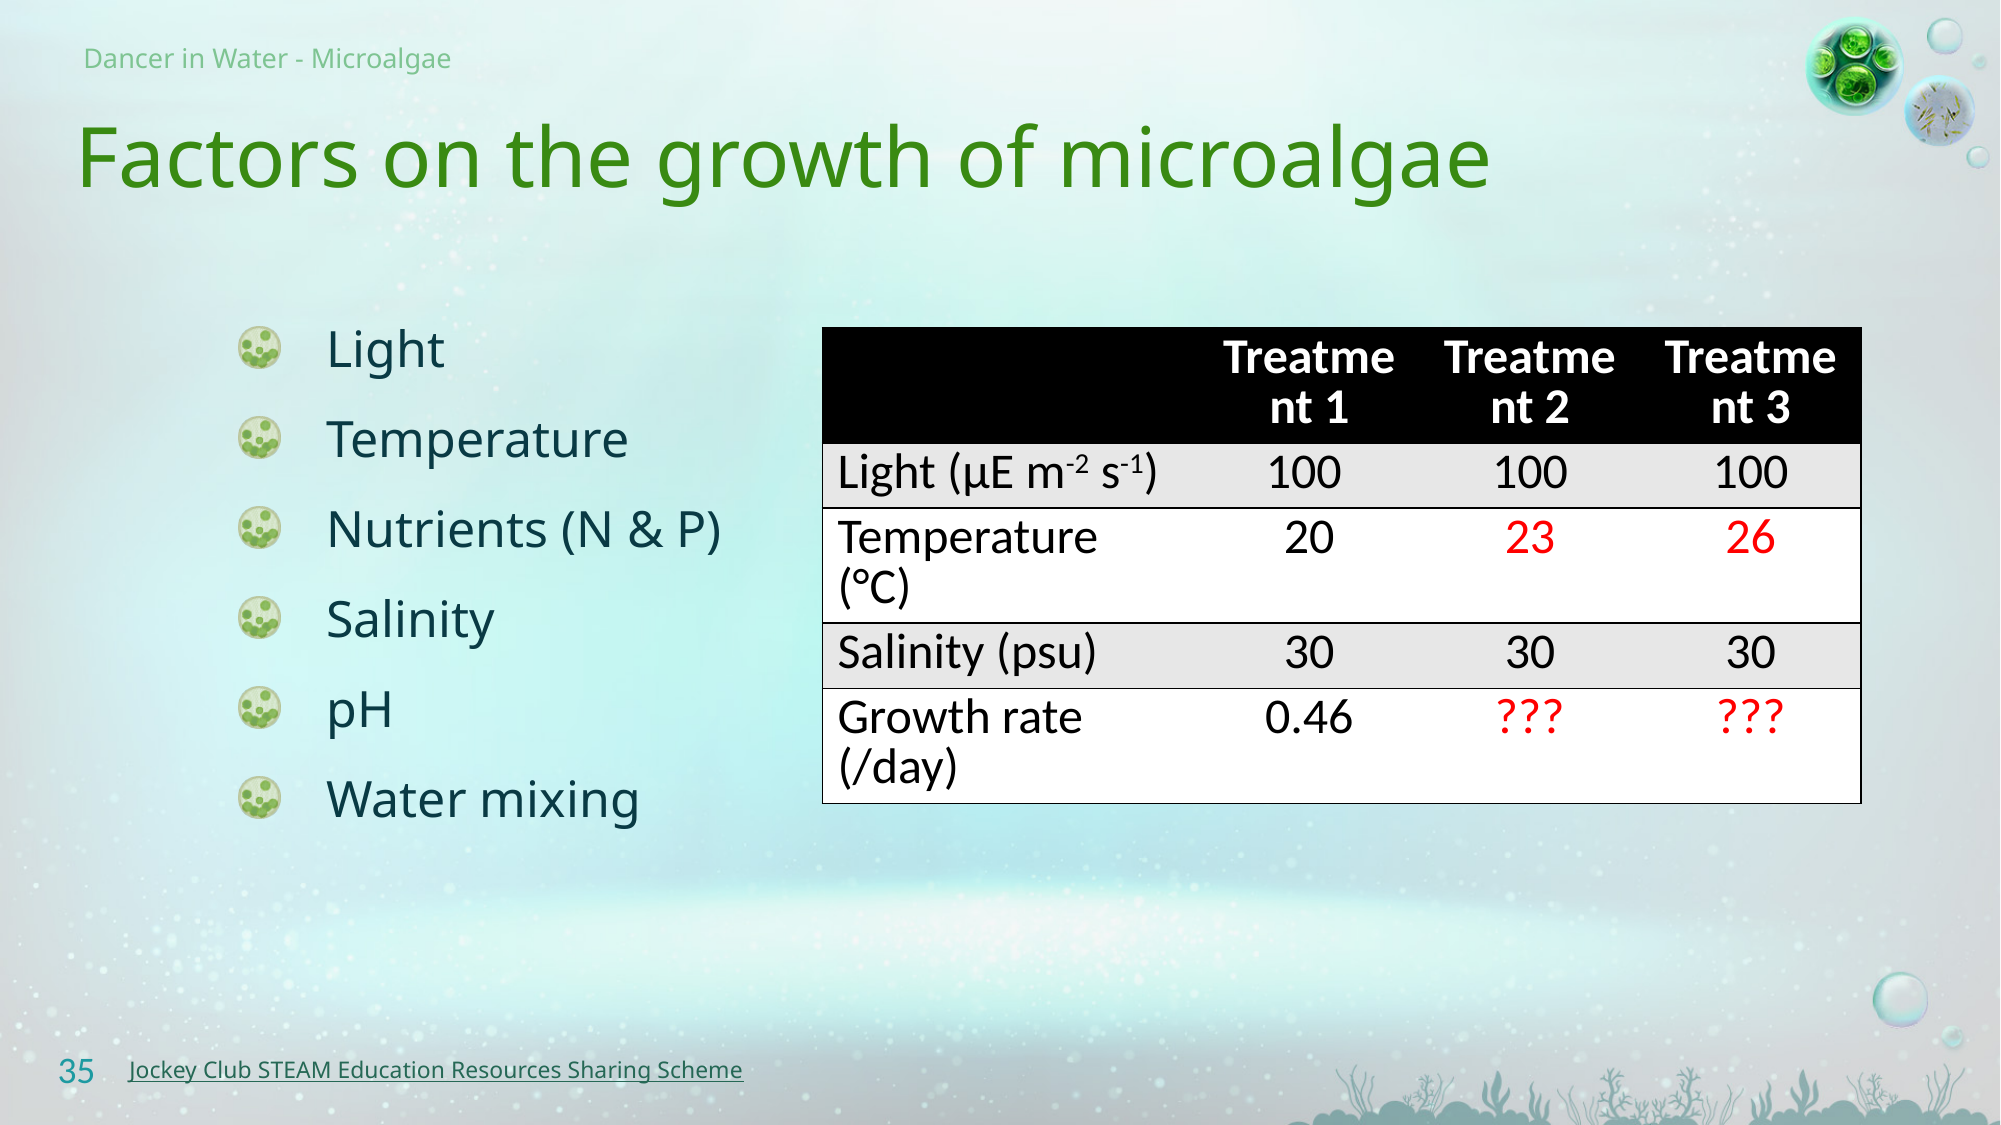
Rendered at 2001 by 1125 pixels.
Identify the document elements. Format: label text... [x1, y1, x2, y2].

table_cell 30 [1199, 624, 1420, 688]
table_cell ??? [1420, 689, 1640, 803]
table_cell 100 [1199, 444, 1420, 507]
table_cell Light (µE m-2 s-1) [823, 444, 1199, 507]
table_cell 30 [1420, 624, 1640, 688]
table_cell 23 [1420, 509, 1640, 622]
table_header Treatment 3 [1640, 329, 1860, 442]
table_cell 100 [1420, 444, 1640, 507]
table_cell Growth rate (/day) [823, 689, 1199, 803]
table_cell 26 [1640, 509, 1860, 622]
table_cell 20 [1199, 509, 1420, 622]
title Factors on the growth of microalgae [61, 96, 1571, 229]
table_cell 100 [1640, 444, 1860, 507]
list Light Temperature Nutrients (N & P) Salinity pH Water mixing [223, 279, 2000, 1039]
table_cell 30 [1640, 624, 1860, 688]
table_cell Temperature (°C) [823, 509, 1199, 622]
table_header [823, 329, 1199, 442]
table_header Treatment 2 [1420, 329, 1640, 442]
table_cell 0.46 [1199, 689, 1420, 803]
picture [0, 0, 2001, 1125]
table_cell Salinity (psu) [823, 624, 1199, 688]
slide_number 35 [35, 1038, 118, 1099]
table_header Treatment 1 [1199, 329, 1420, 442]
table_cell ??? [1640, 689, 1860, 803]
